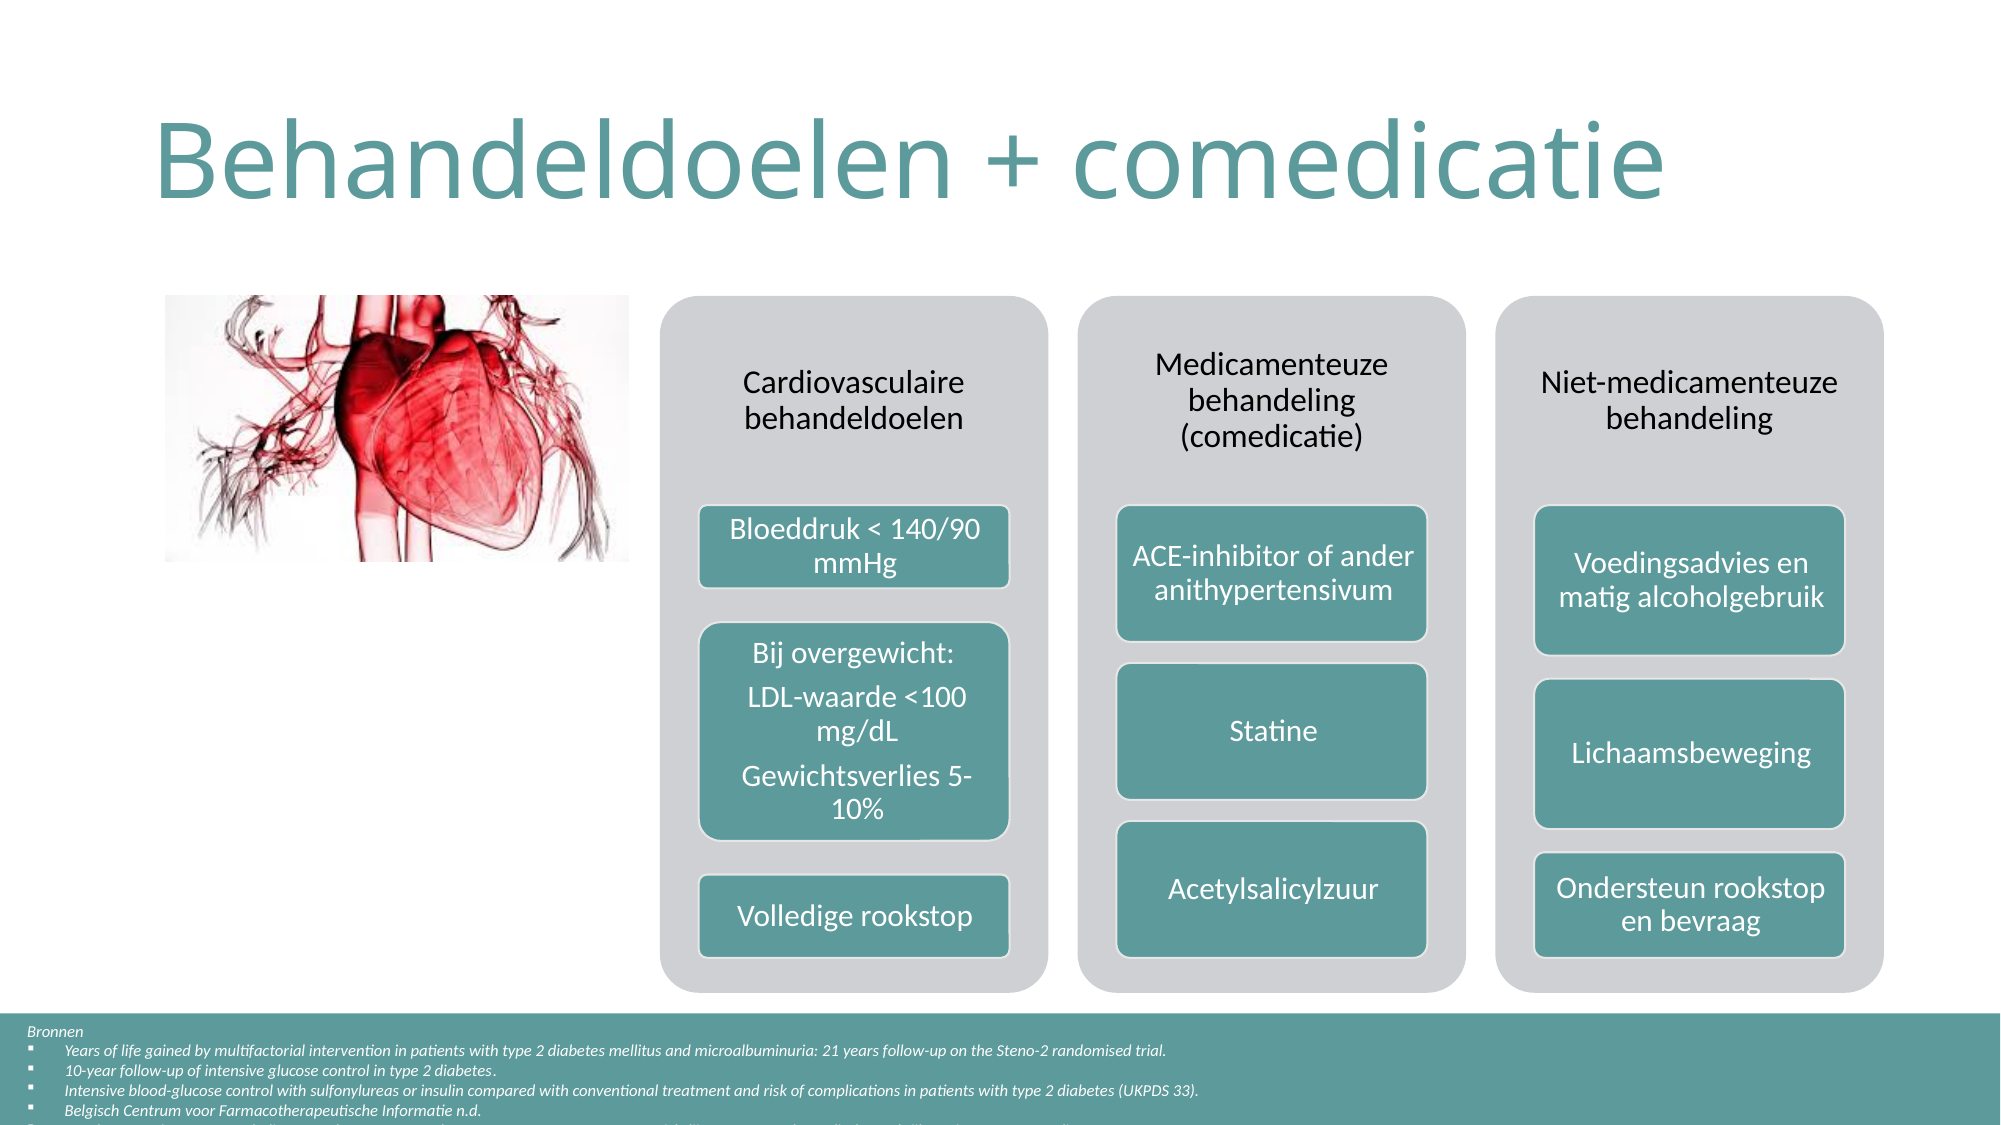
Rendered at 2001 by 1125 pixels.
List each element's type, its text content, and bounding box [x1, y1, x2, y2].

text_box Behandeldoelen + comedicatie [136, 22, 1862, 229]
text_box Bronnen Years of life gained by multifactorial intervention in patients with type 2 diabetes mellitus and microalbuminuria: 21 years follow-up on the Steno-2 randomised trial. 10-year follow-up of intensive glucose control in type 2 diabetes. Intensive blood-glucose control with sulfonylureas or insulin compared with conventional treatment and risk of complications in patients with type 2 diabetes (UKPDS 33). Belgisch Centrum voor Farmacotherapeutische Informatie n.d. Koeck, P., Bastiaens, H., Benhalima, K., Cloetens, H., et al., DIABETES MELLITUS TYPE 2 - Richtlijnen voor goede medische praktijkvoering. Domus Medica 2015. [12, 1012, 2000, 1125]
picture [165, 295, 629, 562]
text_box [659, 295, 1885, 993]
